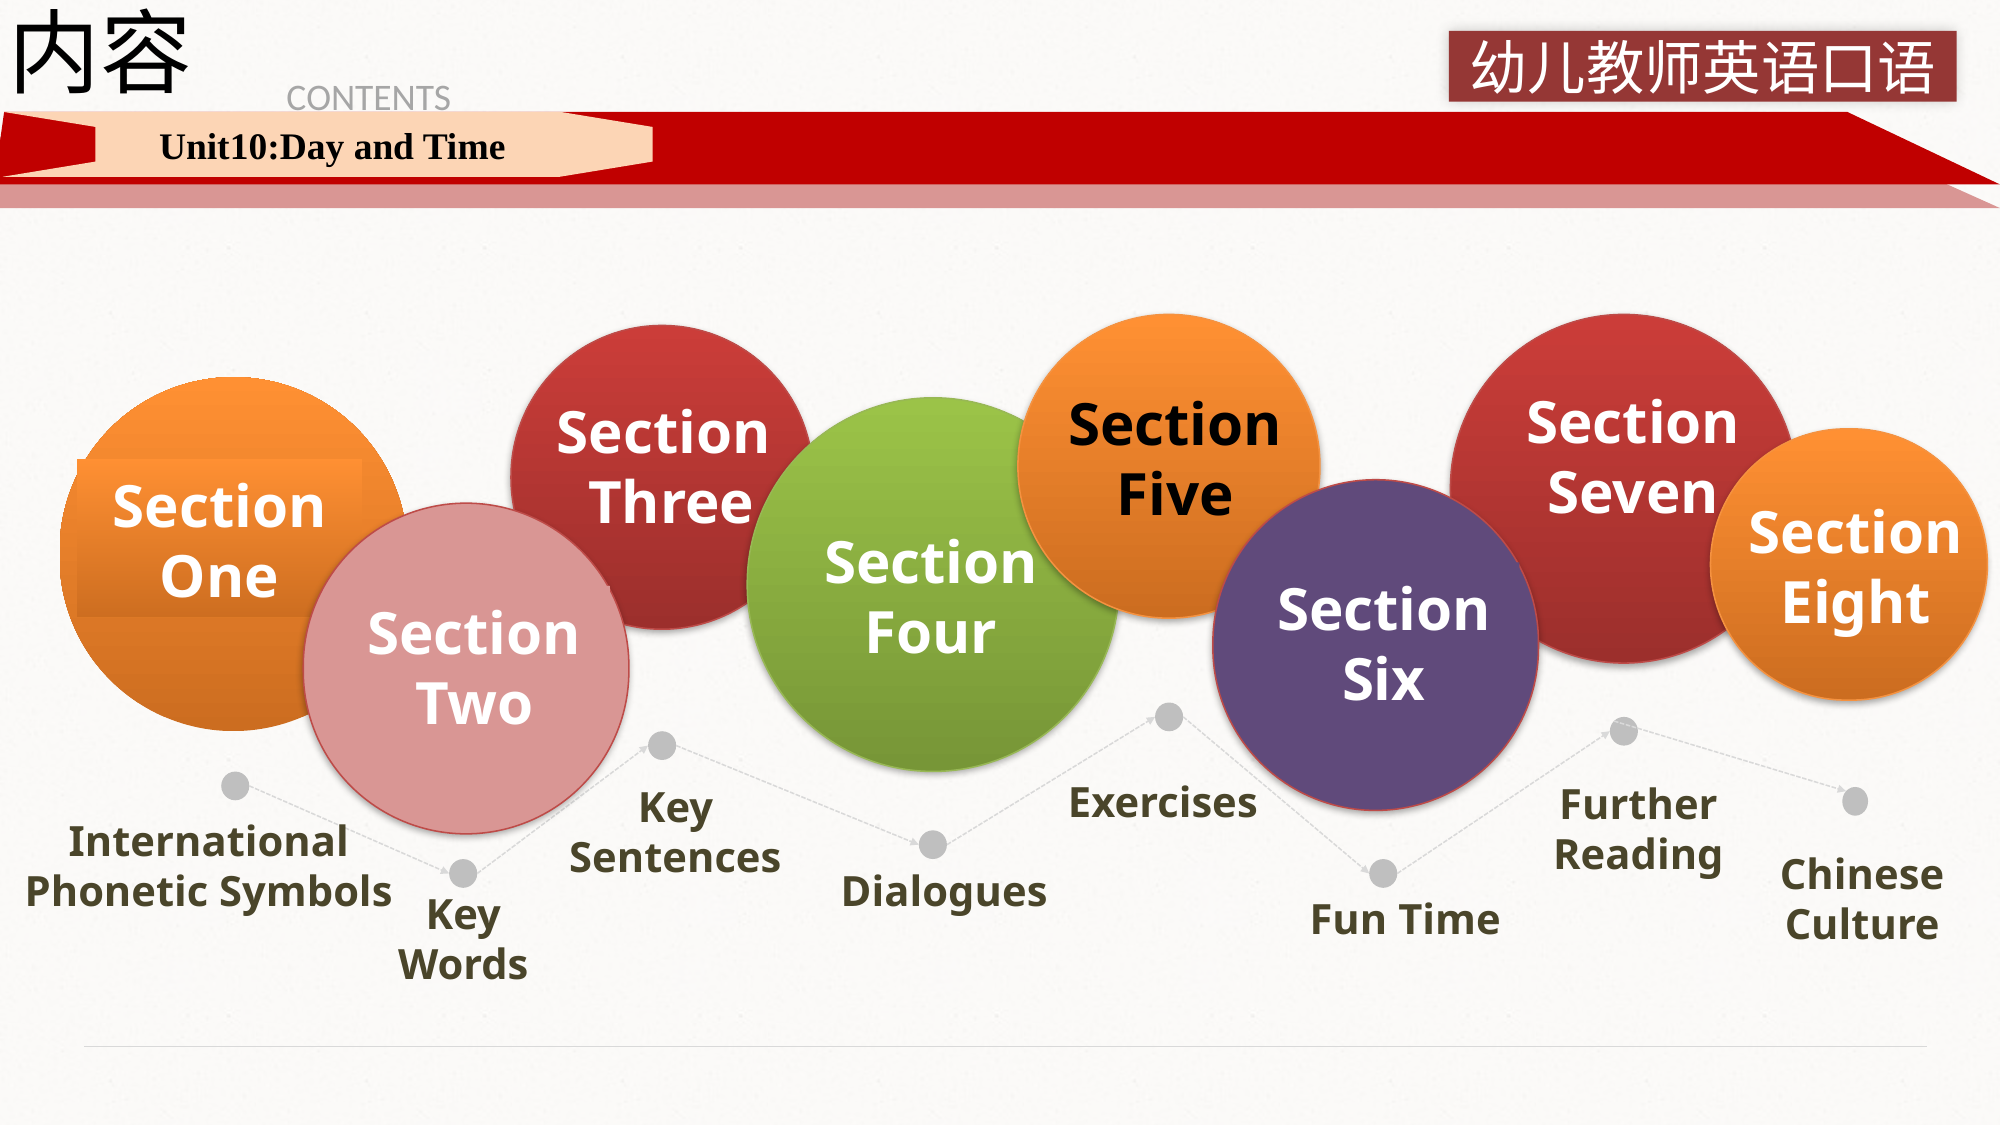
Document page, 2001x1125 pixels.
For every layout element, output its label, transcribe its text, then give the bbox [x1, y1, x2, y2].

text_box Unit10:Day and Time [0, 109, 655, 179]
text_box [0, 109, 2000, 187]
text_box CONTENTS [184, 64, 553, 109]
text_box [11, 314, 1993, 1047]
text_box 幼儿教师英语口语 [1448, 30, 1957, 102]
text_box 内容 [0, 0, 571, 111]
text_box [0, 187, 2000, 211]
